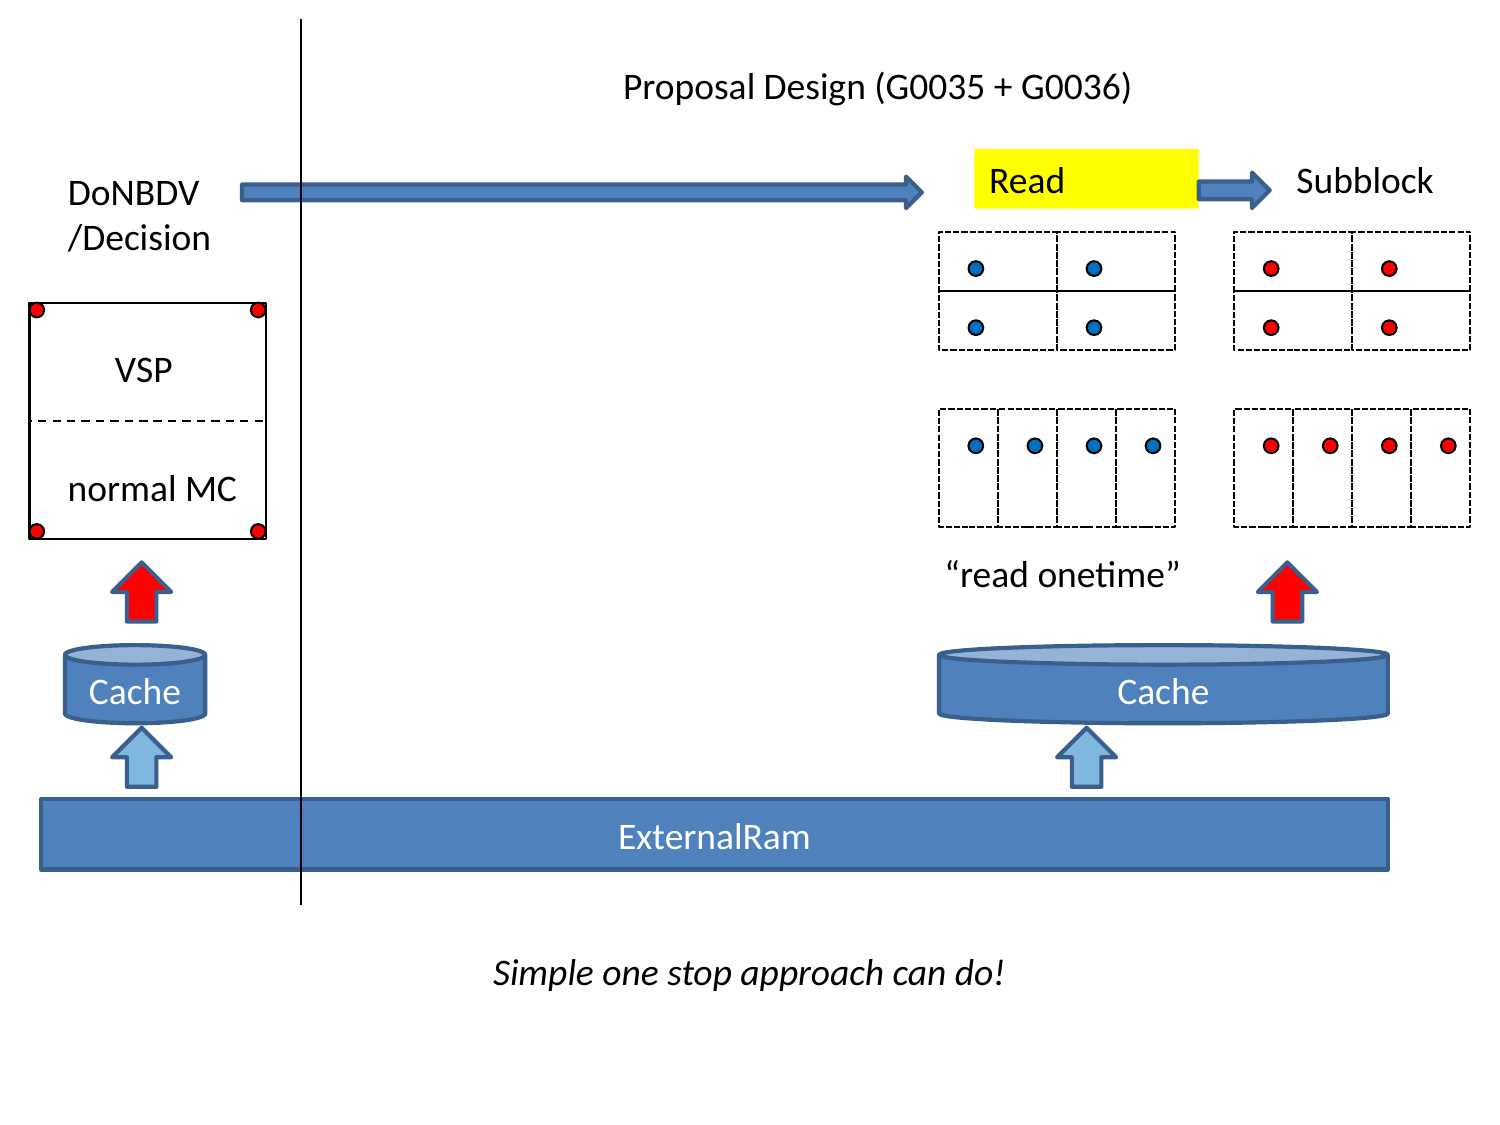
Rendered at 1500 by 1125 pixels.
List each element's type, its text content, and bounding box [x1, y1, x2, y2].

text_box Subblock [1281, 148, 1500, 209]
text_box [110, 560, 174, 624]
text_box [937, 230, 1057, 290]
text_box [306, 174, 924, 211]
text_box [1261, 259, 1281, 278]
text_box “read onetime” [929, 542, 1222, 602]
text_box [966, 259, 986, 278]
text_box [1025, 436, 1045, 456]
text_box [248, 522, 268, 541]
text_box [1055, 289, 1177, 352]
text_box [1055, 230, 1177, 290]
text_box [239, 182, 296, 203]
text_box [1232, 289, 1352, 352]
text_box [1055, 725, 1119, 789]
text_box [937, 407, 1000, 529]
text_box [1084, 259, 1104, 278]
text_box Read [974, 148, 1199, 209]
text_box Proposal Design (G0035 + G0036) [608, 54, 1235, 115]
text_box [1233, 408, 1291, 528]
text_box [1379, 318, 1399, 338]
text_box Cache [936, 643, 1390, 726]
text_box ExternalRam [306, 797, 1390, 872]
text_box [27, 421, 268, 541]
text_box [1293, 408, 1351, 528]
text_box [1350, 289, 1473, 352]
text_box DoNBDV /Decision [53, 160, 269, 266]
text_box [966, 436, 986, 456]
text_box [1114, 407, 1177, 529]
text_box [1255, 560, 1319, 624]
text_box VSP [100, 338, 195, 398]
text_box [996, 407, 1059, 529]
text_box [1196, 170, 1272, 210]
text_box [1411, 408, 1471, 528]
text_box Cache [62, 643, 208, 726]
text_box [1084, 436, 1104, 456]
text_box Simple one stop approach can do! [478, 940, 1223, 1001]
text_box [1084, 318, 1104, 338]
text_box [1261, 318, 1281, 338]
text_box [966, 318, 986, 338]
text_box [110, 725, 174, 789]
text_box [1379, 259, 1399, 278]
text_box [937, 289, 1057, 352]
text_box normal MC [53, 456, 266, 516]
text_box [1143, 436, 1163, 456]
text_box [1350, 230, 1473, 290]
text_box [1055, 407, 1118, 529]
text_box [1232, 230, 1352, 290]
text_box [27, 301, 268, 423]
text_box ExternalRam [39, 797, 296, 872]
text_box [1352, 408, 1410, 528]
text_box [27, 522, 47, 541]
